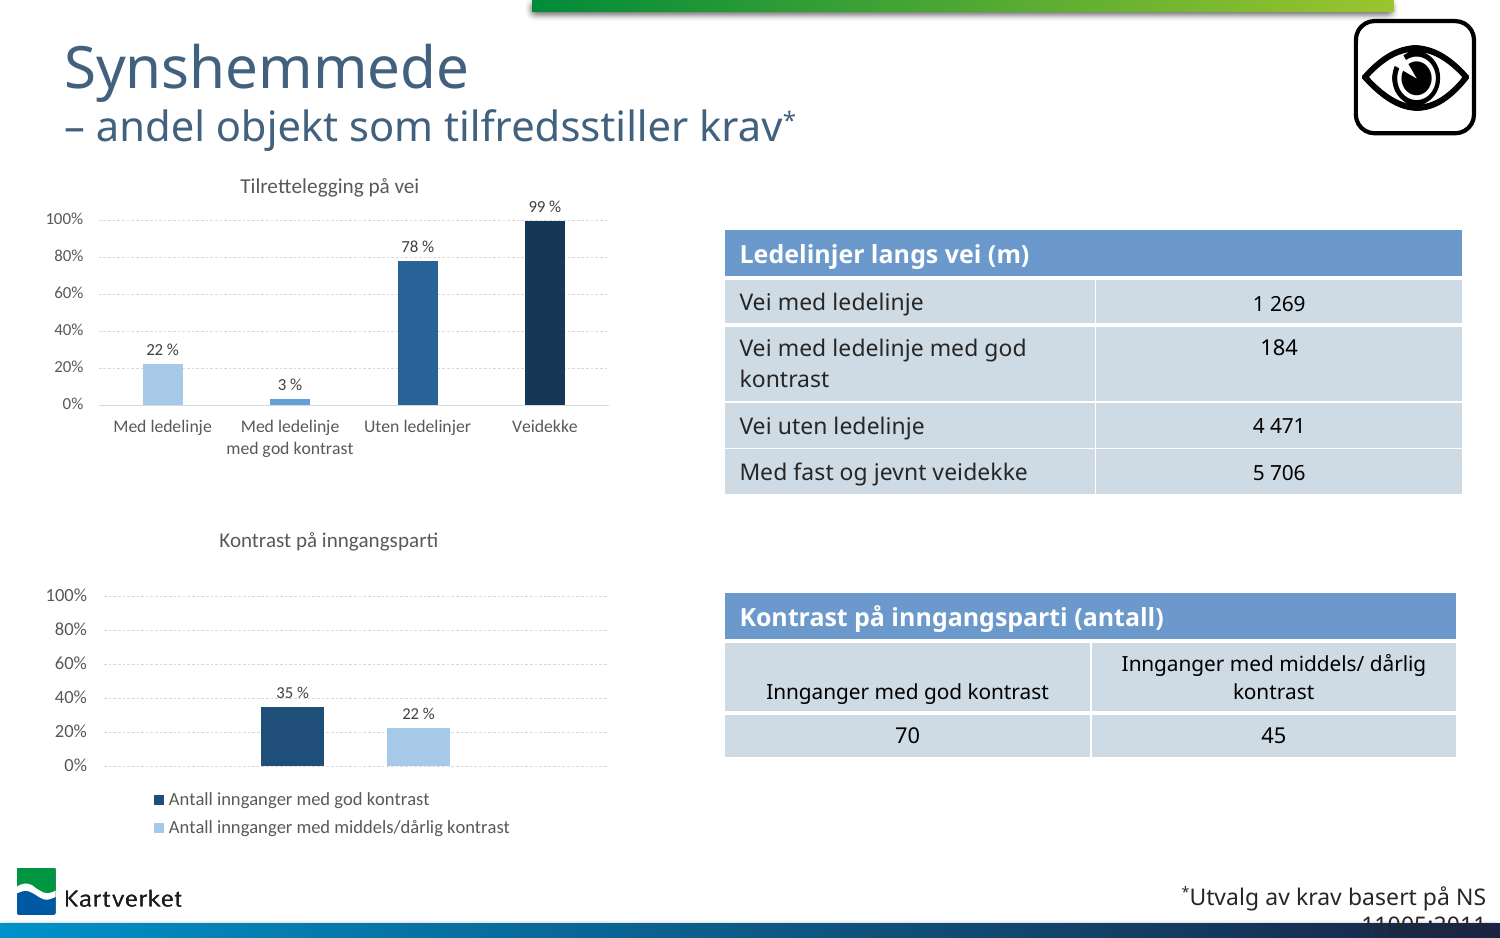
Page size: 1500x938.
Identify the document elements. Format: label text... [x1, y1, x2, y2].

text_box *Utvalg av krav basert på NS 11005:2011 [1068, 873, 1500, 938]
table_cell 184 [1096, 327, 1462, 401]
table_cell Med fast og jevnt veidekke [725, 449, 1095, 494]
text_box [1355, 20, 1475, 134]
table_cell Innganger med god kontrast [725, 643, 1090, 711]
table_cell 45 [1092, 715, 1456, 757]
picture [41, 166, 619, 492]
table_cell 4 471 [1096, 403, 1462, 448]
table_header Ledelinjer langs vei (m) [725, 230, 1462, 276]
table_cell 1 269 [1096, 280, 1462, 323]
table_cell Vei uten ledelinje [725, 403, 1095, 448]
table_cell 5 706 [1096, 449, 1462, 494]
table_cell Vei med ledelinje med god kontrast [725, 327, 1095, 401]
table_cell 70 [725, 715, 1090, 757]
text_box Synshemmede – andel objekt som tilfredsstiller krav* [49, 24, 1431, 158]
table_cell Innganger med middels/ dårlig kontrast [1092, 643, 1456, 711]
table_header Kontrast på inngangsparti (antall) [725, 593, 1456, 639]
table_cell Vei med ledelinje [725, 280, 1095, 323]
picture [41, 520, 617, 846]
